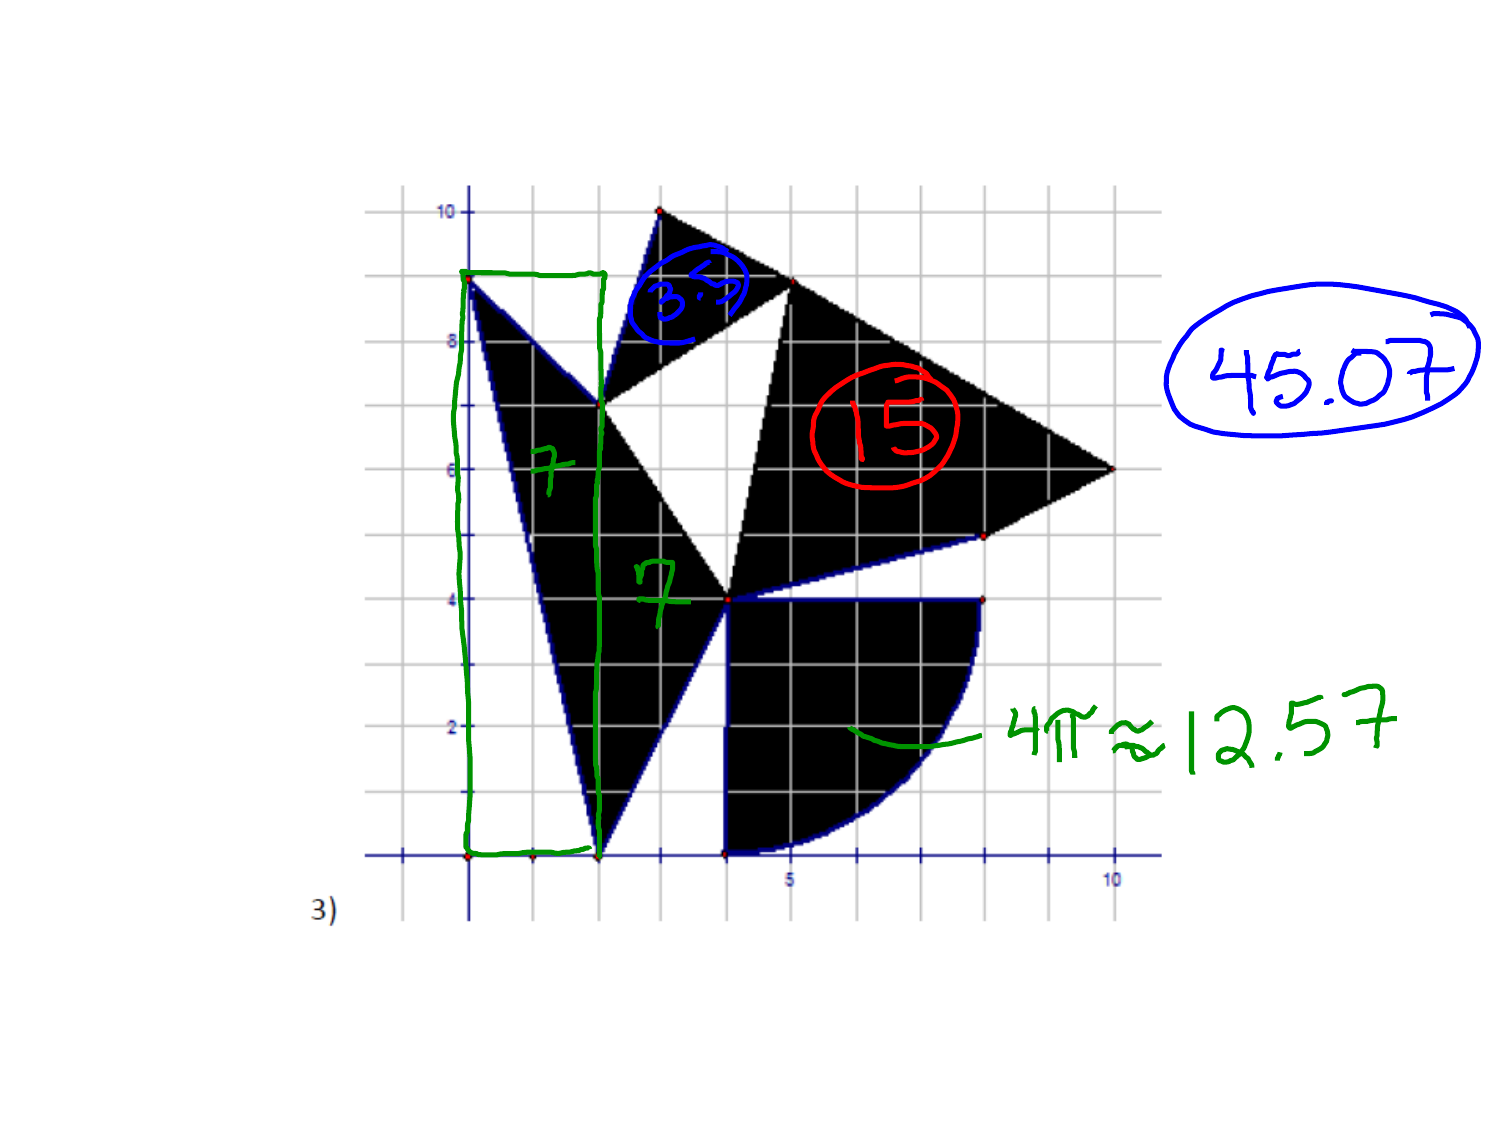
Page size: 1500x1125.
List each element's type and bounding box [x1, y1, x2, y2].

picture [306, 178, 1194, 947]
text_box [1165, 283, 1479, 437]
text_box [849, 685, 1398, 776]
